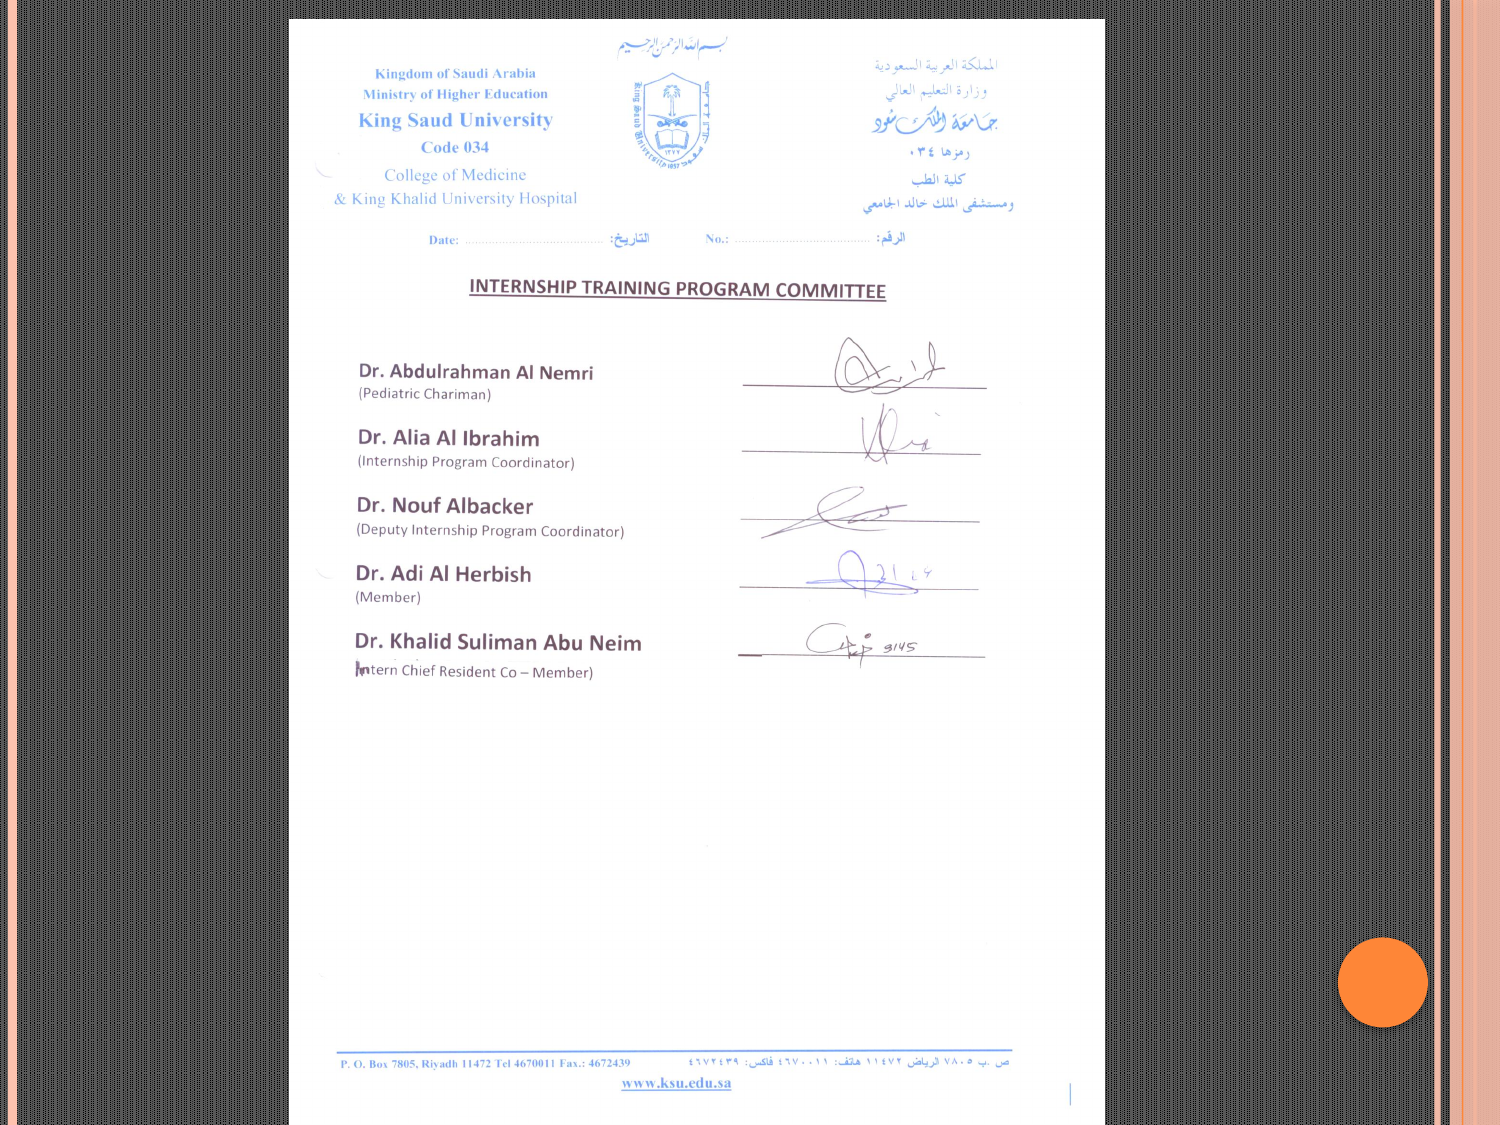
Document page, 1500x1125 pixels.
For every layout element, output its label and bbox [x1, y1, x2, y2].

list [288, 18, 1105, 1125]
